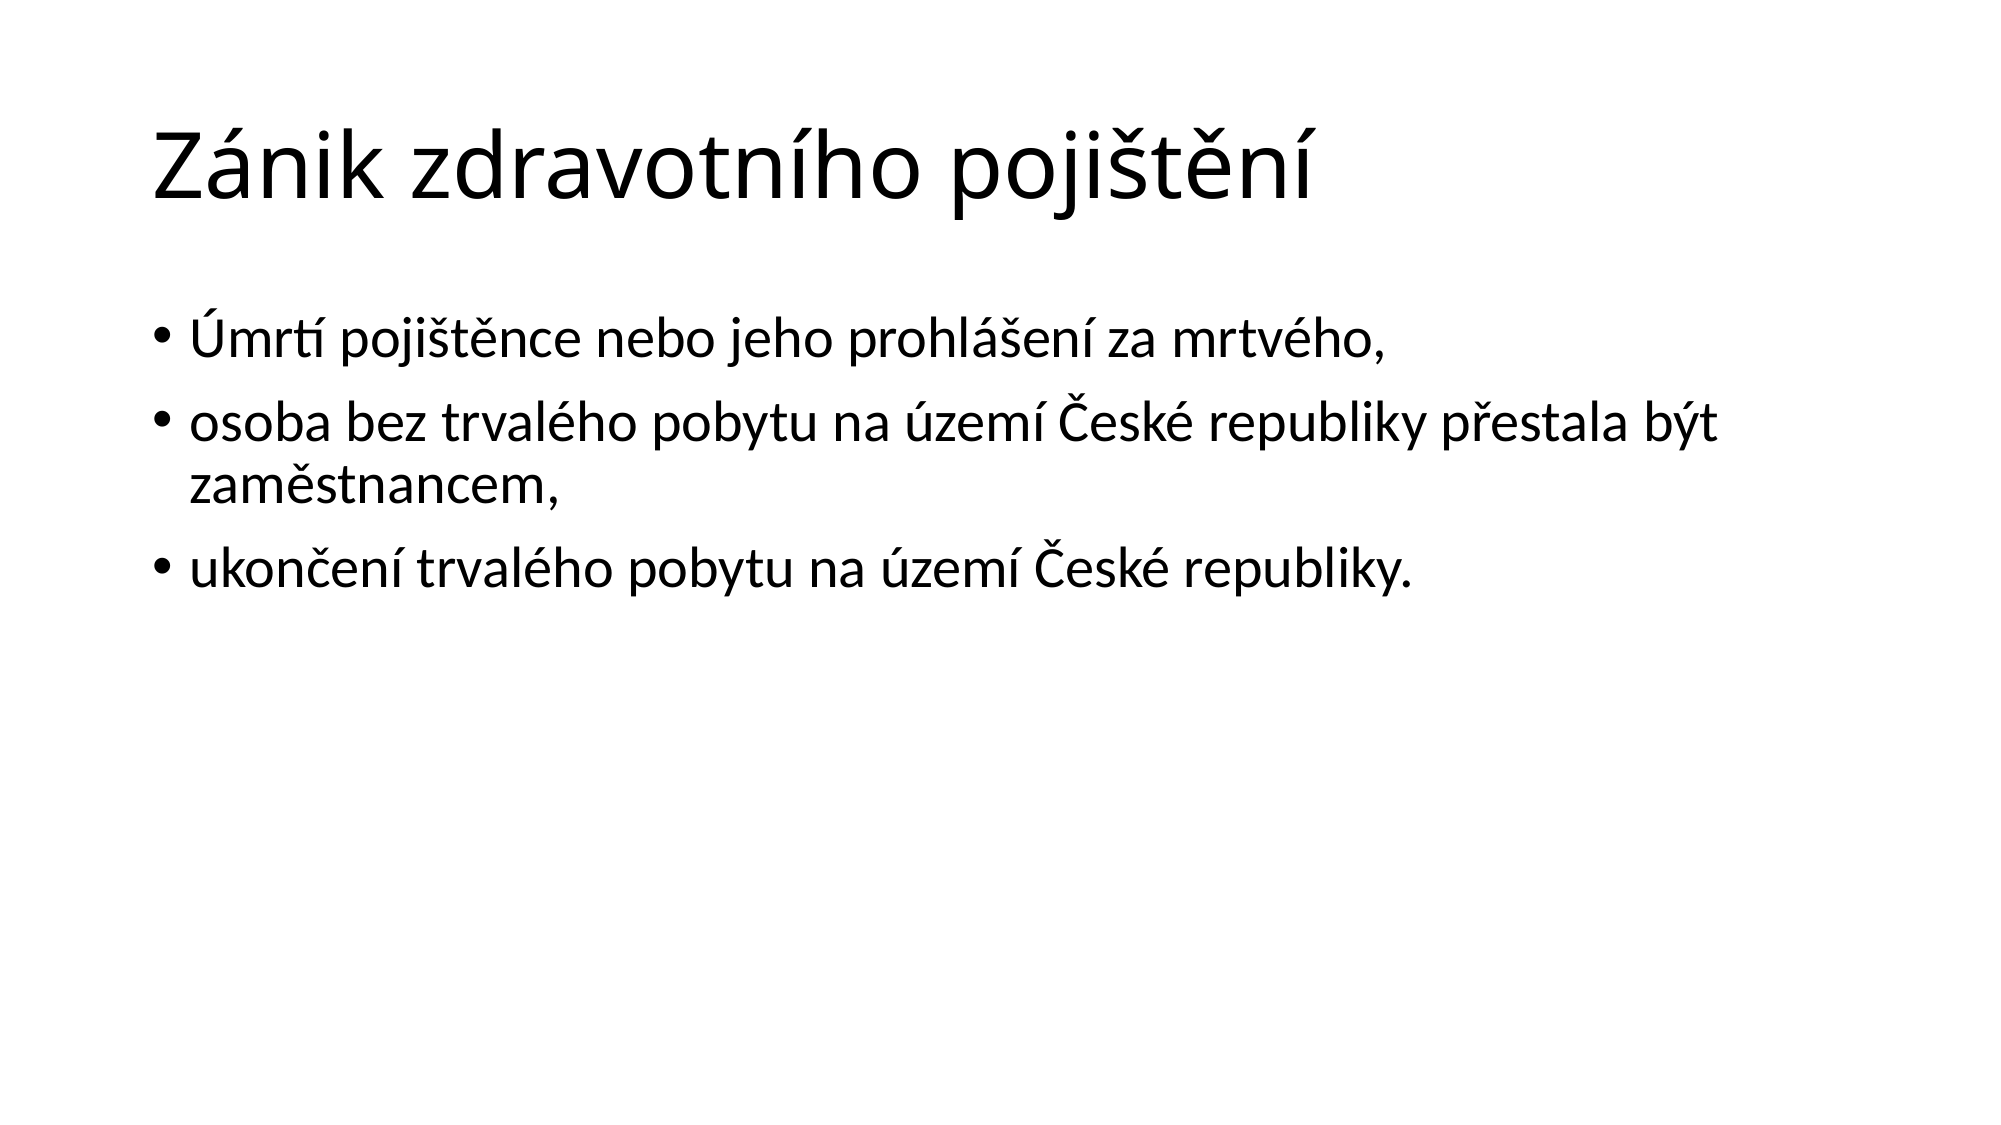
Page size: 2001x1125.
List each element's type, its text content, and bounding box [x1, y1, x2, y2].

list Úmrtí pojištěnce nebo jeho prohlášení za mrtvého, osoba bez trvalého pobytu na území České republiky přestala být zaměstnancem, ukončení trvalého pobytu na území České republiky. [137, 299, 1863, 1014]
title Zánik zdravotního pojištění [137, 59, 1863, 278]
